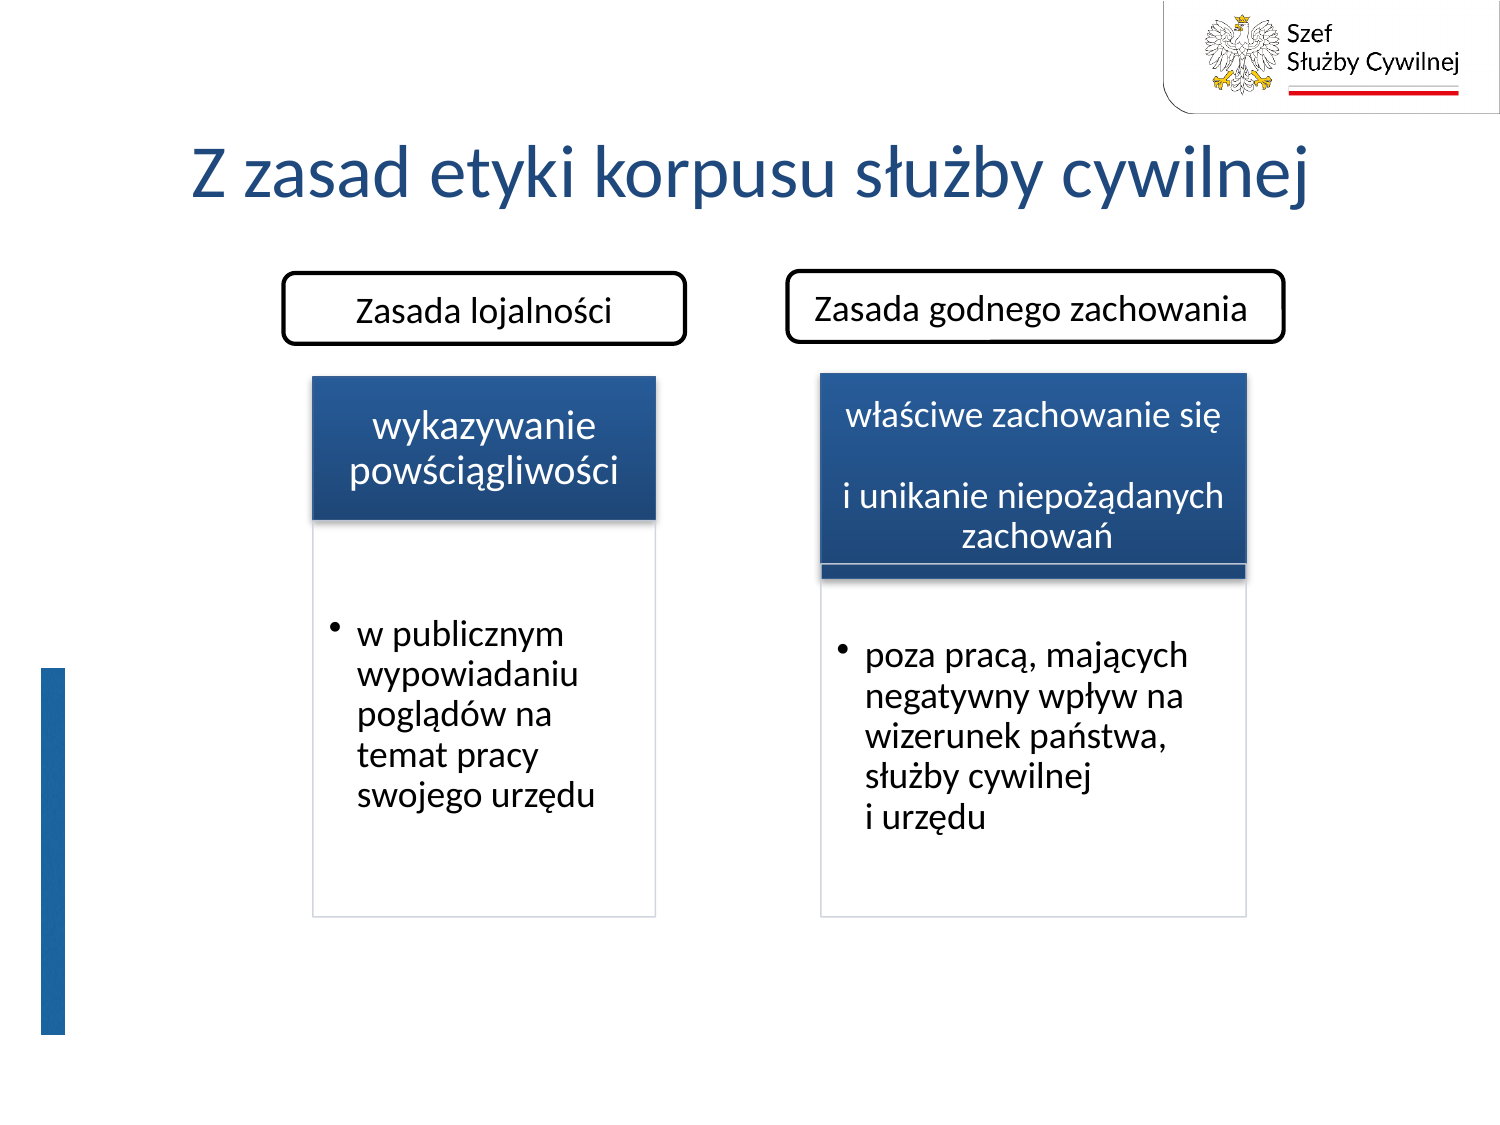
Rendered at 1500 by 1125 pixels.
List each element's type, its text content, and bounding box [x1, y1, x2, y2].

title Z zasad etyki korpusu służby cywilnej [100, 114, 1402, 240]
picture [41, 668, 65, 1035]
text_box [312, 373, 656, 918]
picture [1163, 0, 1500, 114]
text_box Zasada lojalności [281, 270, 688, 346]
text_box Zasada godnego zachowania [785, 268, 1286, 344]
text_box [820, 373, 1247, 918]
